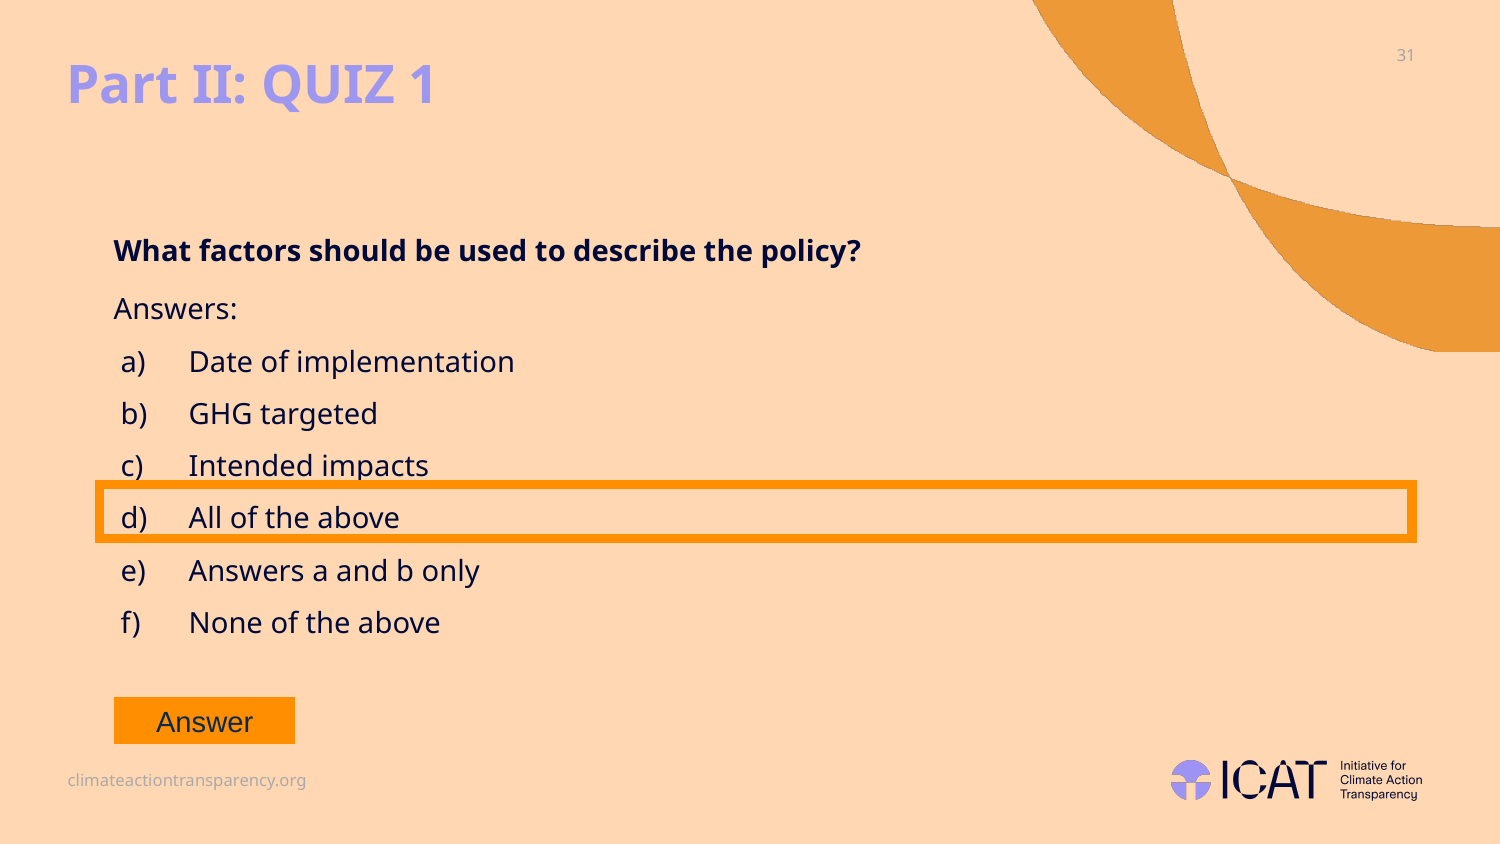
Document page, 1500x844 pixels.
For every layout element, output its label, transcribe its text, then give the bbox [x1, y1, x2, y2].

title Part II: QUIZ 1 [51, 35, 1449, 130]
list What factors should be used to describe the policy? [98, 167, 1416, 326]
list Answers: Date of implementation GHG targeted Intended impacts All of the above Answers a and b only None of the above [98, 326, 1412, 646]
table_cell Very likely [1412, 481, 1416, 542]
text_box [99, 484, 1412, 539]
picture [976, 0, 1500, 352]
text_box Answer [115, 698, 295, 744]
picture [1171, 724, 1459, 835]
